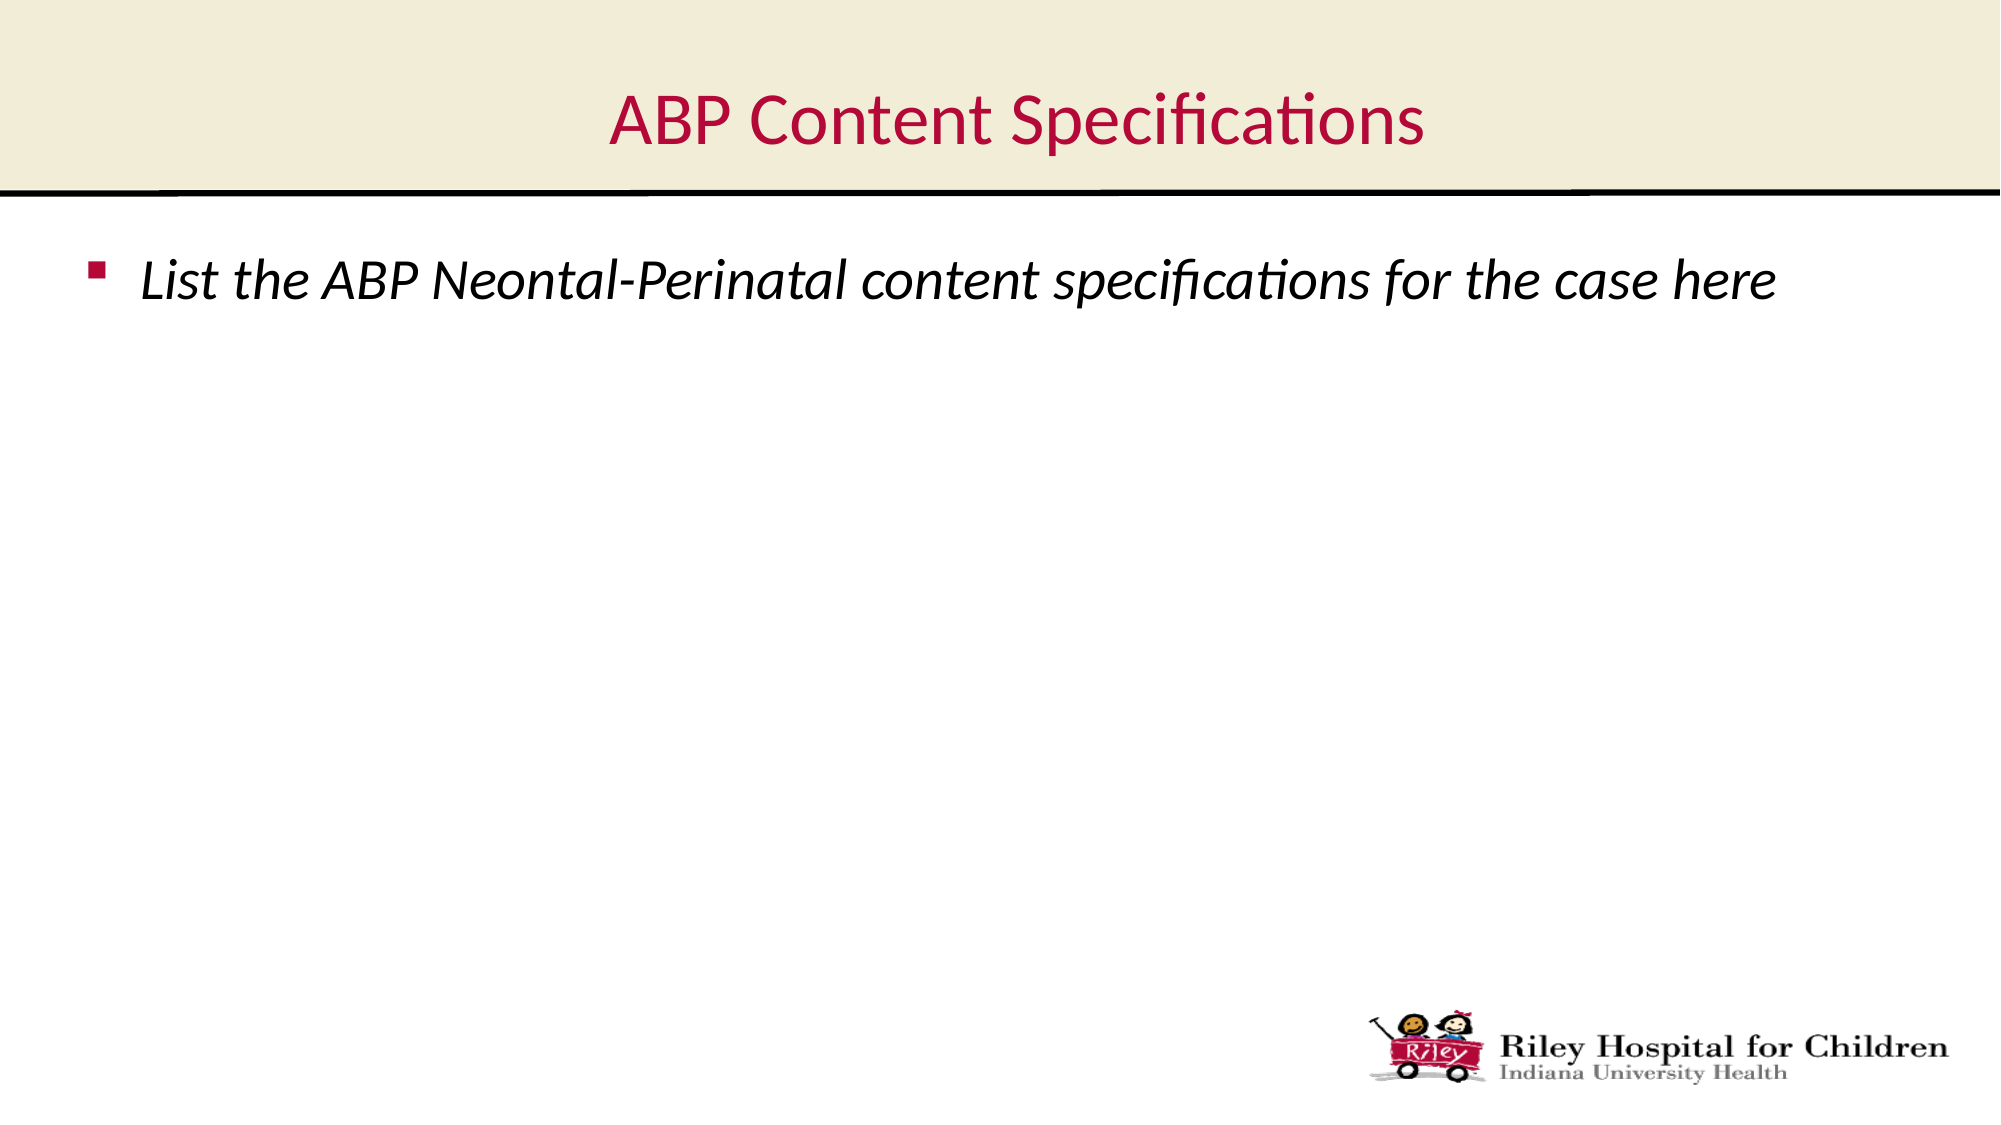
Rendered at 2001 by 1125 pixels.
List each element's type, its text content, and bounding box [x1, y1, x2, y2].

list List the ABP Neontal-Perinatal content specifications for the case here [68, 239, 1869, 982]
picture [1346, 999, 1972, 1093]
title ABP Content Specifications [167, 0, 1869, 168]
